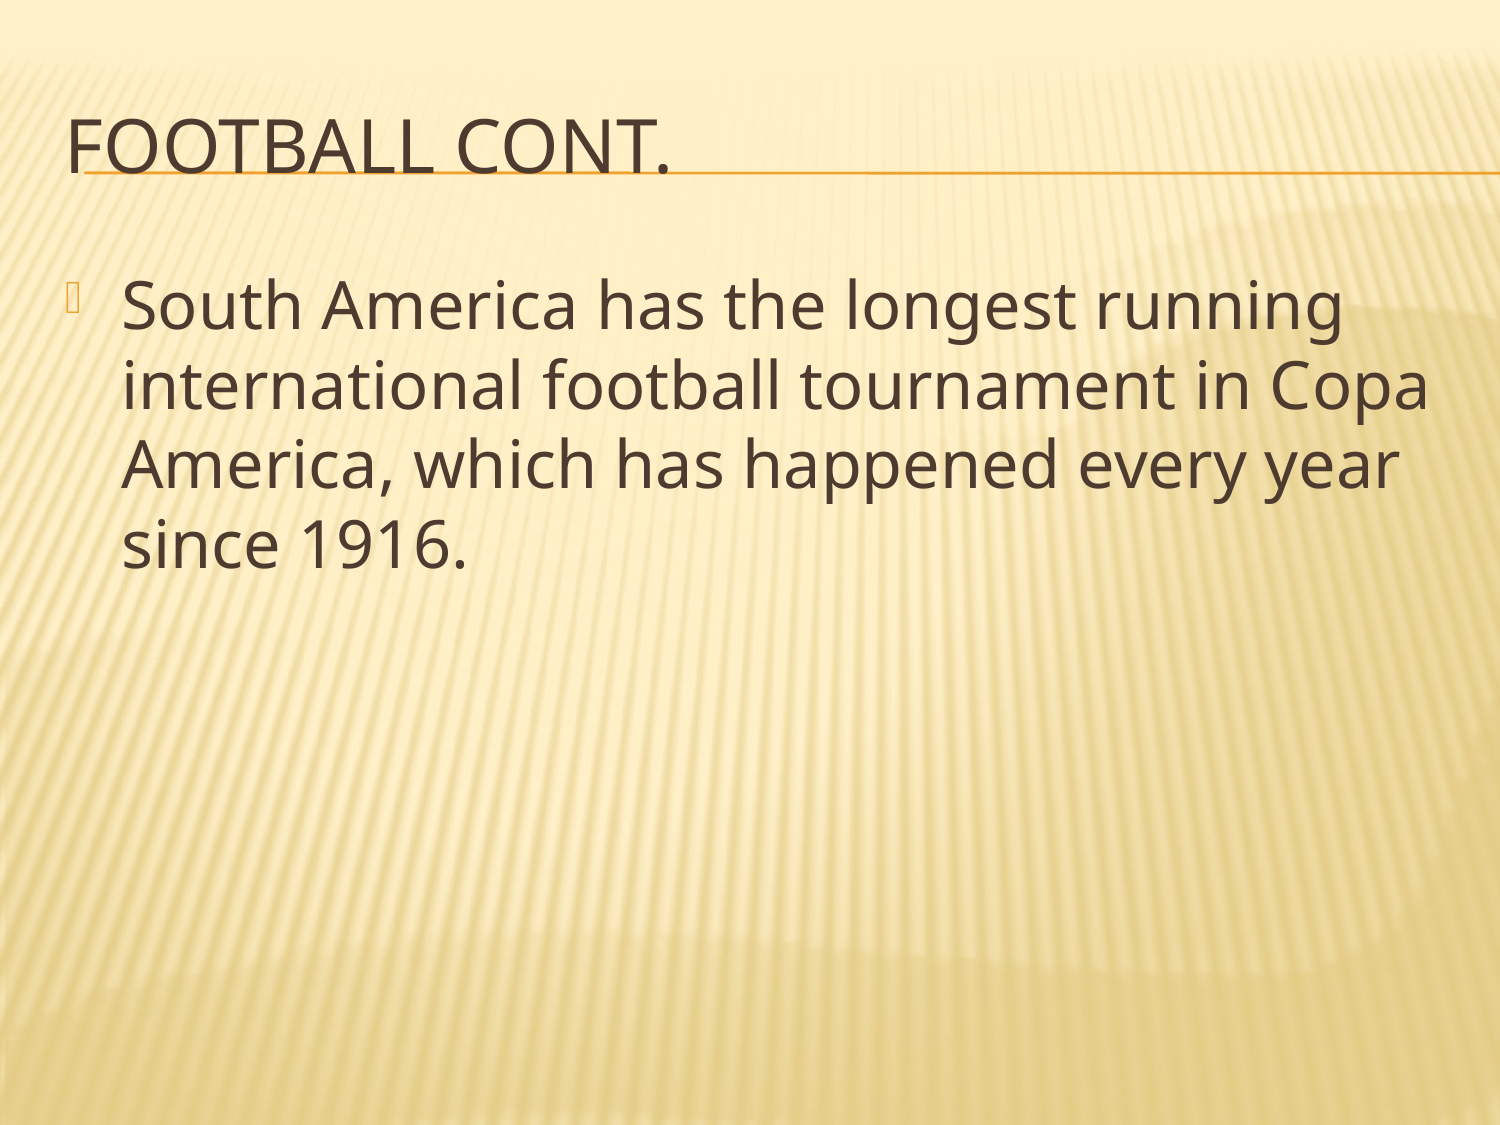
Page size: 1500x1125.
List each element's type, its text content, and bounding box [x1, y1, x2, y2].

title Football Cont. [50, 75, 1475, 213]
list South America has the longest running international football tournament in Copa America, which has happened every year since 1916. [49, 254, 1476, 998]
